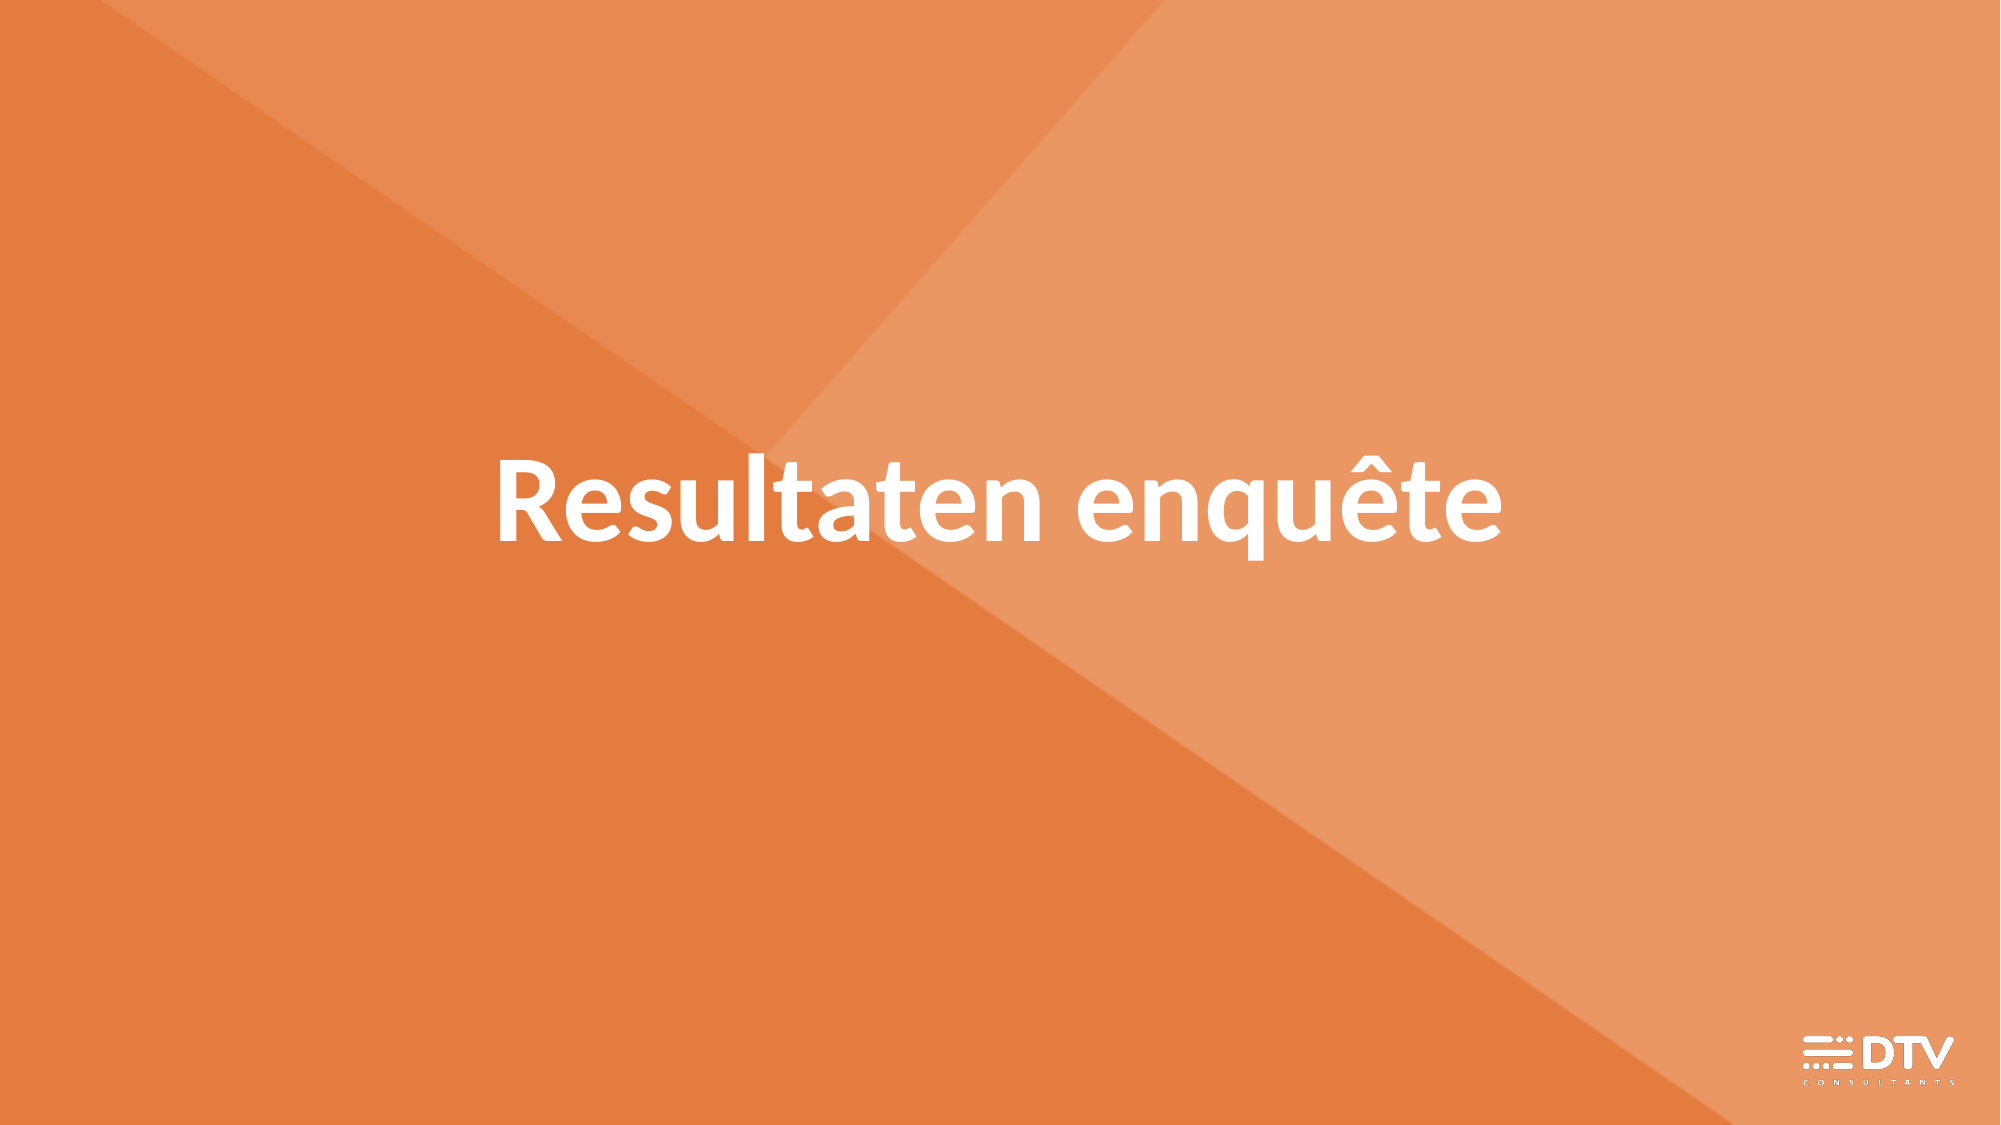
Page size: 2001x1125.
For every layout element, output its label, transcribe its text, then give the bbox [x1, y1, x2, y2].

picture [0, 0, 2001, 1125]
title Resultaten enquête [249, 184, 1750, 576]
